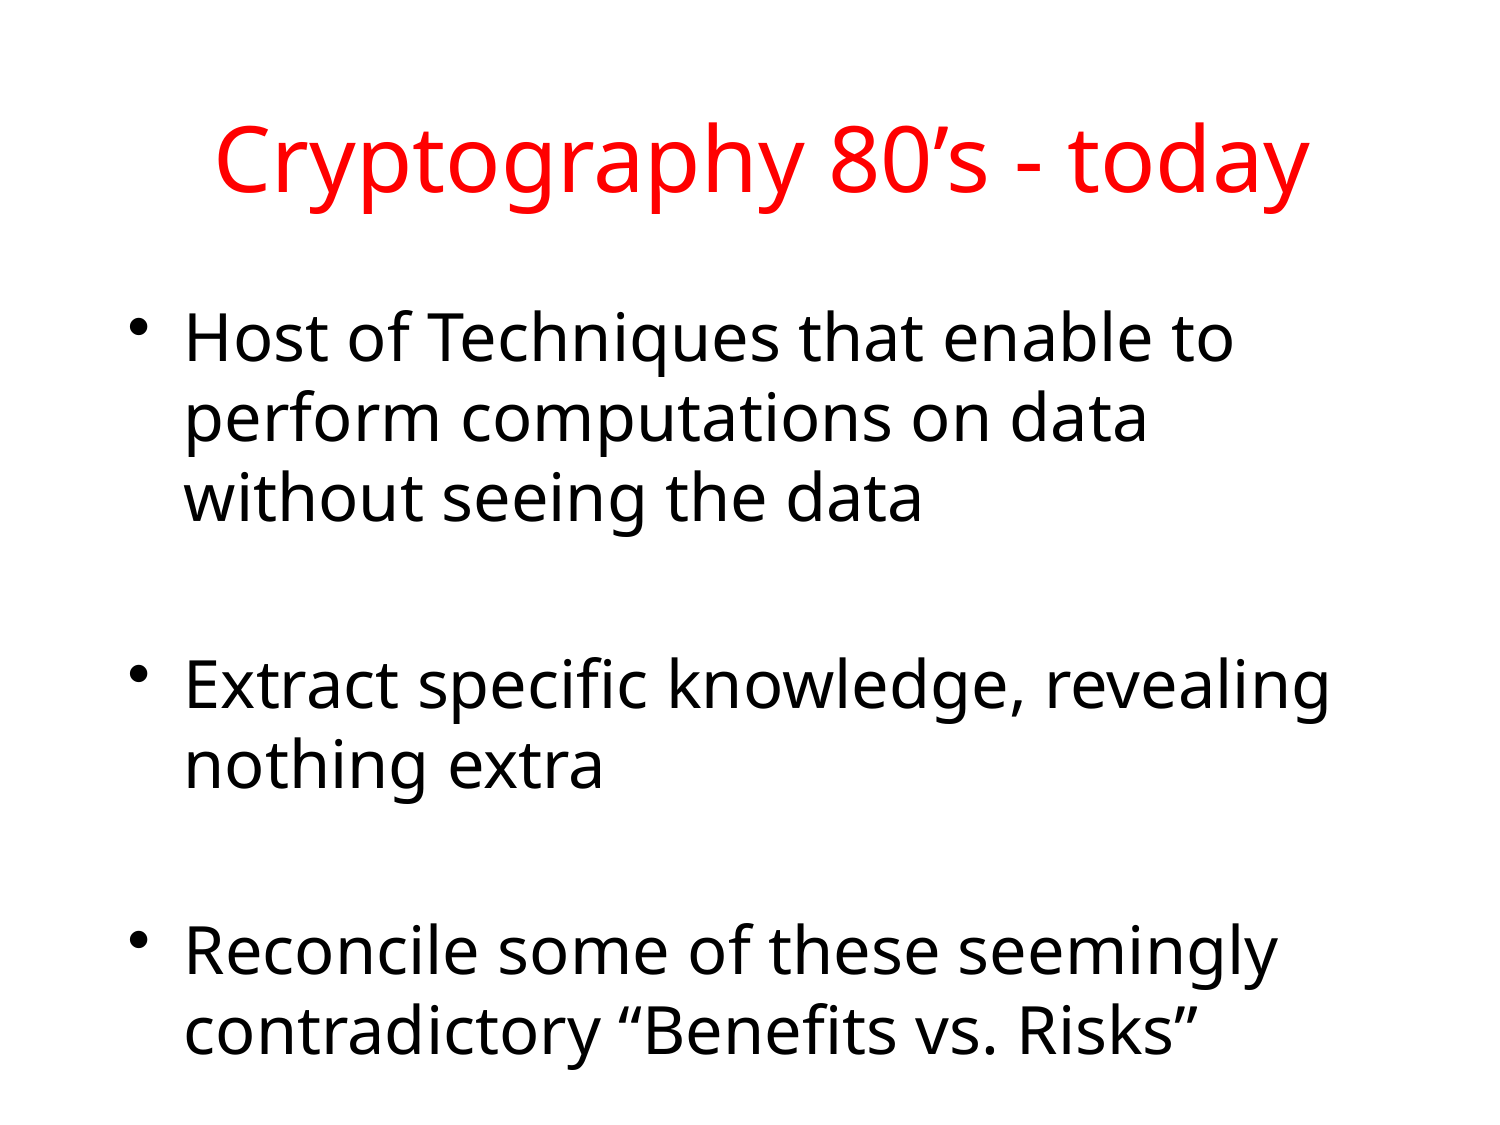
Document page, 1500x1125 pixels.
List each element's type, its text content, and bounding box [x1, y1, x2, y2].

title Cryptography 80’s - today [124, 62, 1401, 251]
list Host of Techniques that enable to perform computations on data without seeing the data Extract specific knowledge, revealing nothing extra Reconcile some of these seemingly contradictory “Benefits vs. Risks” [112, 287, 1388, 963]
